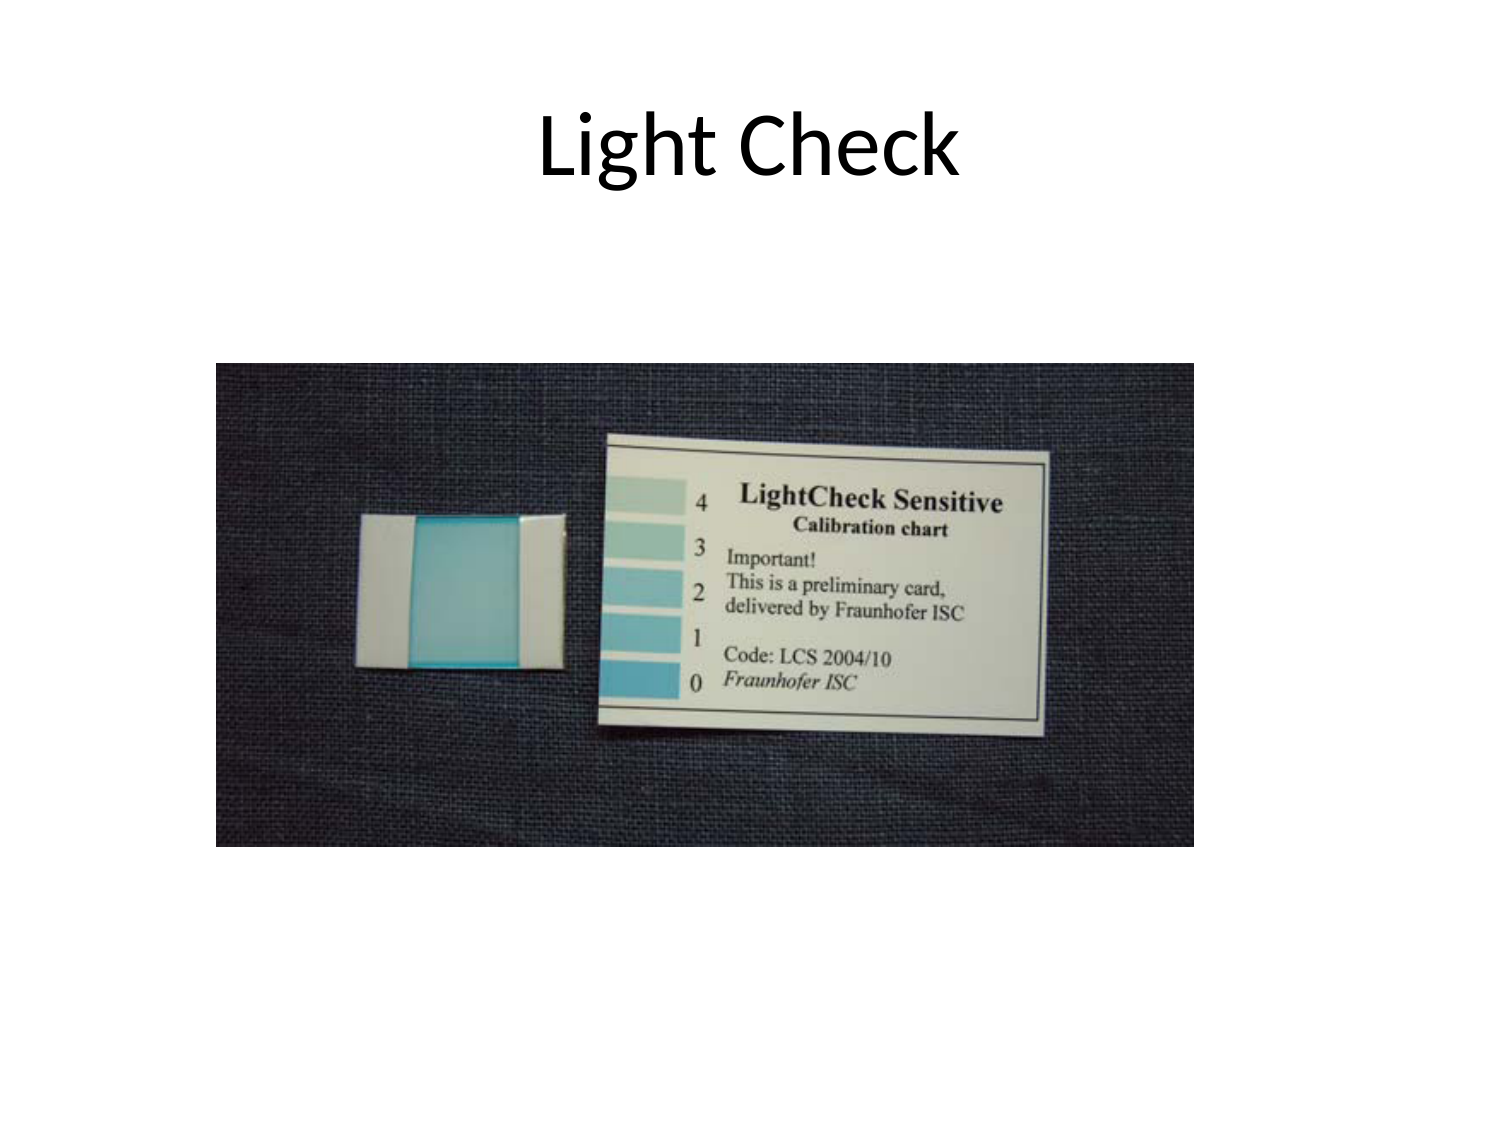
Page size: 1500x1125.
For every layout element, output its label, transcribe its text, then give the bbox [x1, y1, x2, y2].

title Light Check [75, 45, 1425, 233]
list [216, 362, 1195, 847]
